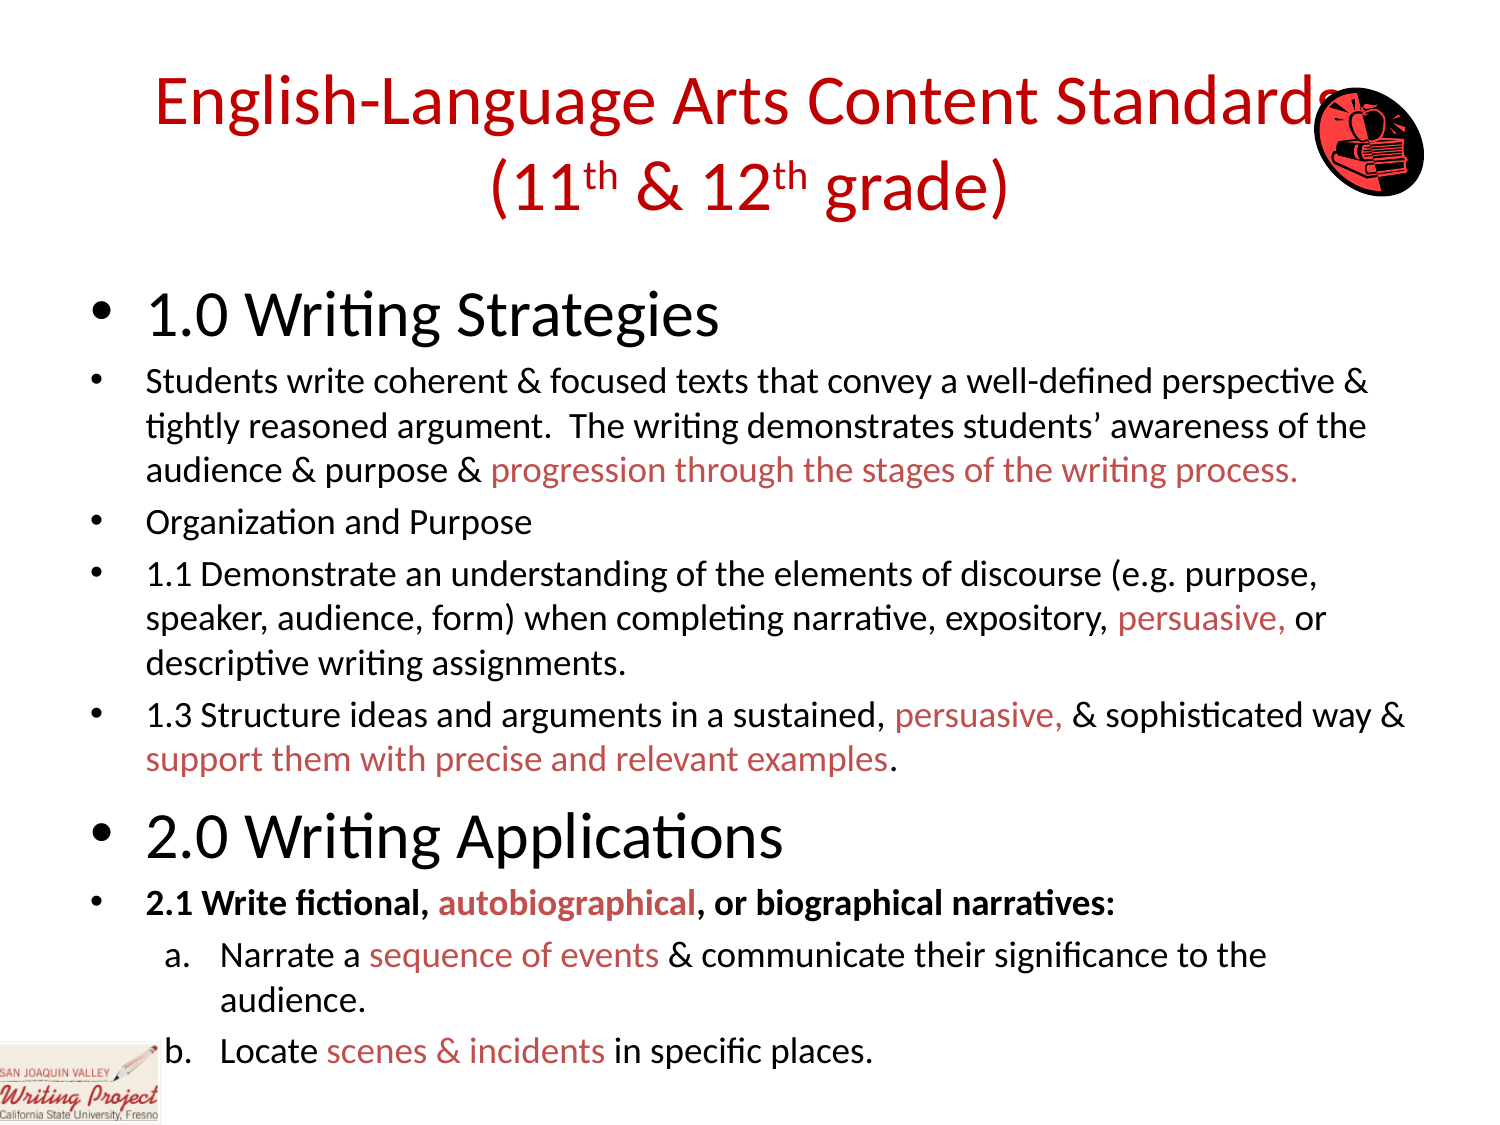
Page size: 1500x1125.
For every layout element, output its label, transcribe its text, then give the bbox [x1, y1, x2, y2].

title English-Language Arts Content Standards (11th & 12th grade) [75, 45, 1425, 233]
picture [1312, 87, 1426, 197]
list 1.0 Writing Strategies Students write coherent & focused texts that convey a well-defined perspective & tightly reasoned argument. The writing demonstrates students’ awareness of the audience & purpose & progression through the stages of the writing process. Organization and Purpose 1.1 Demonstrate an understanding of the elements of discourse (e.g. purpose, speaker, audience, form) when completing narrative, expository, persuasive, or descriptive writing assignments. 1.3 Structure ideas and arguments in a sustained, persuasive, & sophisticated way & support them with precise and relevant examples. 2.0 Writing Applications 2.1 Write fictional, autobiographical, or biographical narratives: Narrate a sequence of events & communicate their significance to the audience. Locate scenes & incidents in specific places. [75, 262, 1425, 1088]
picture [0, 1041, 162, 1125]
